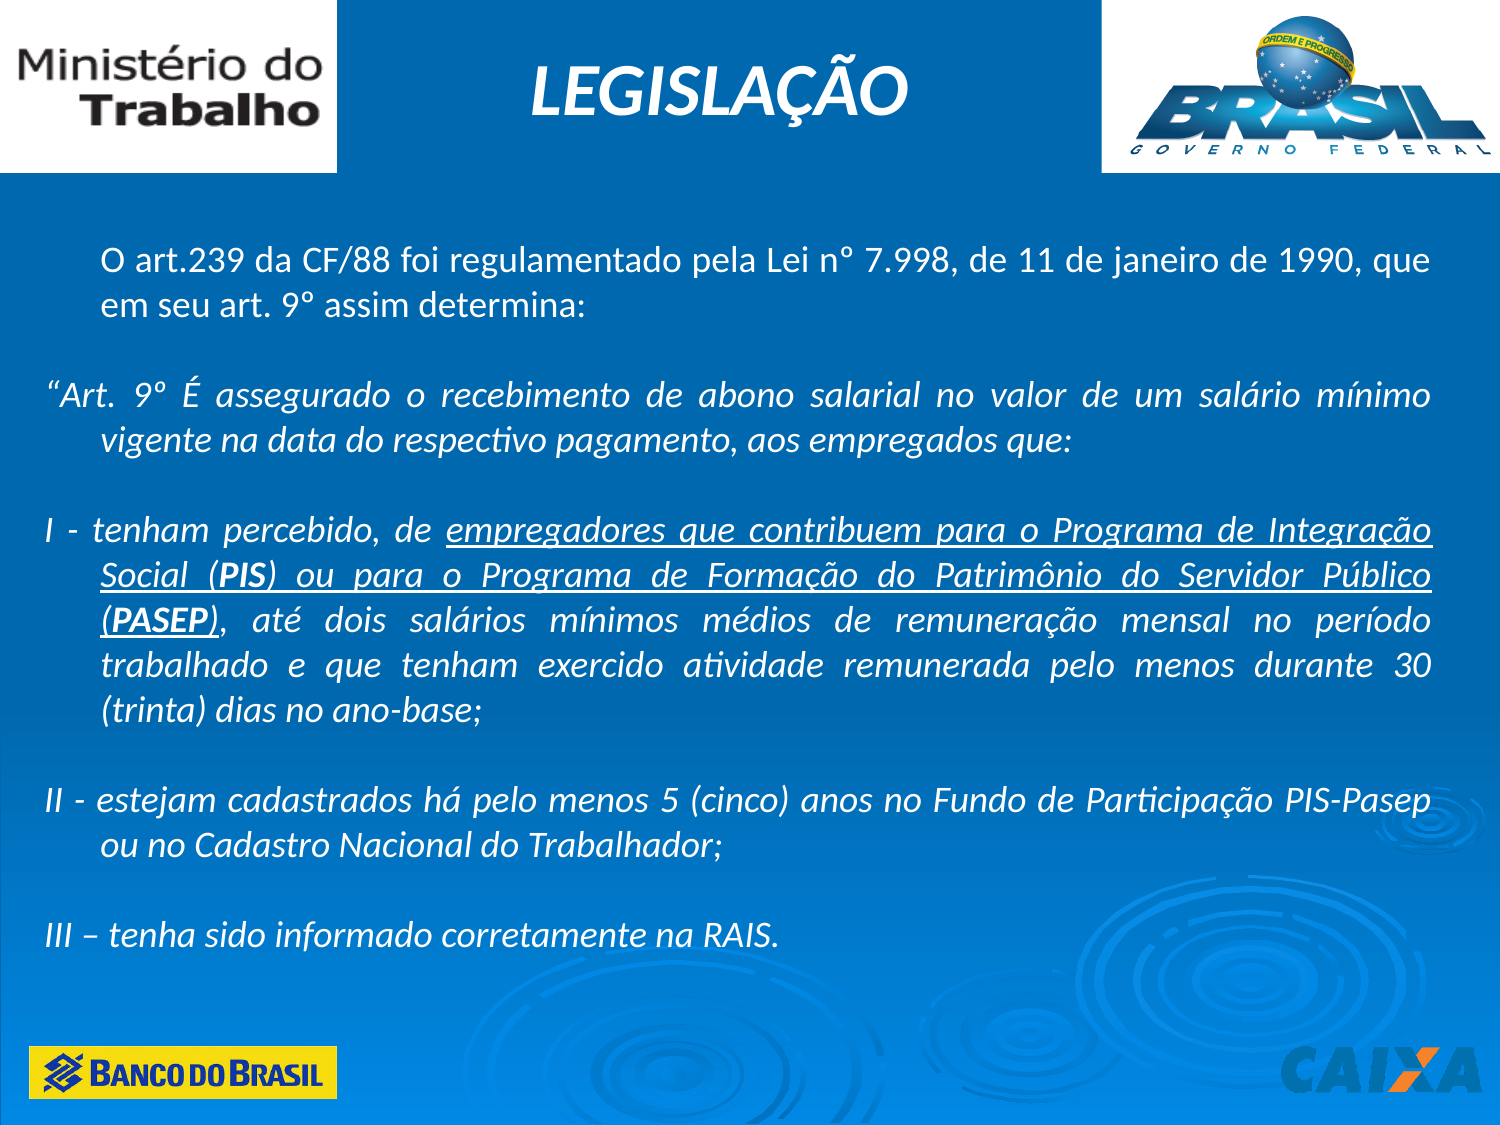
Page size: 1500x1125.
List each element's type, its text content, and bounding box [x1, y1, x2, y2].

picture [1281, 1046, 1482, 1093]
picture [0, 0, 337, 173]
text_box LEGISLAÇÃO [353, 33, 1086, 138]
picture [29, 1046, 337, 1099]
text_box O art.239 da CF/88 foi regulamentado pela Lei nº 7.998, de 11 de janeiro de 1990, que em seu art. 9º assim determina: “Art. 9º É assegurado o recebimento de abono salarial no valor de um salário mínimo vigente na data do respectivo pagamento, aos empregados que: I - tenham percebido, de empregadores que contribuem para o Programa de Integração Social (PIS) ou para o Programa de Formação do Patrimônio do Servidor Público (PASEP), até dois salários mínimos médios de remuneração mensal no período trabalhado e que tenham exercido atividade remunerada pelo menos durante 30 (trinta) dias no ano-base; II - estejam cadastrados há pelo menos 5 (cinco) anos no Fundo de Participação PIS-Pasep ou no Cadastro Nacional do Trabalhador; III – tenha sido informado corretamente na RAIS. [29, 227, 1448, 963]
picture [1101, 0, 1500, 173]
